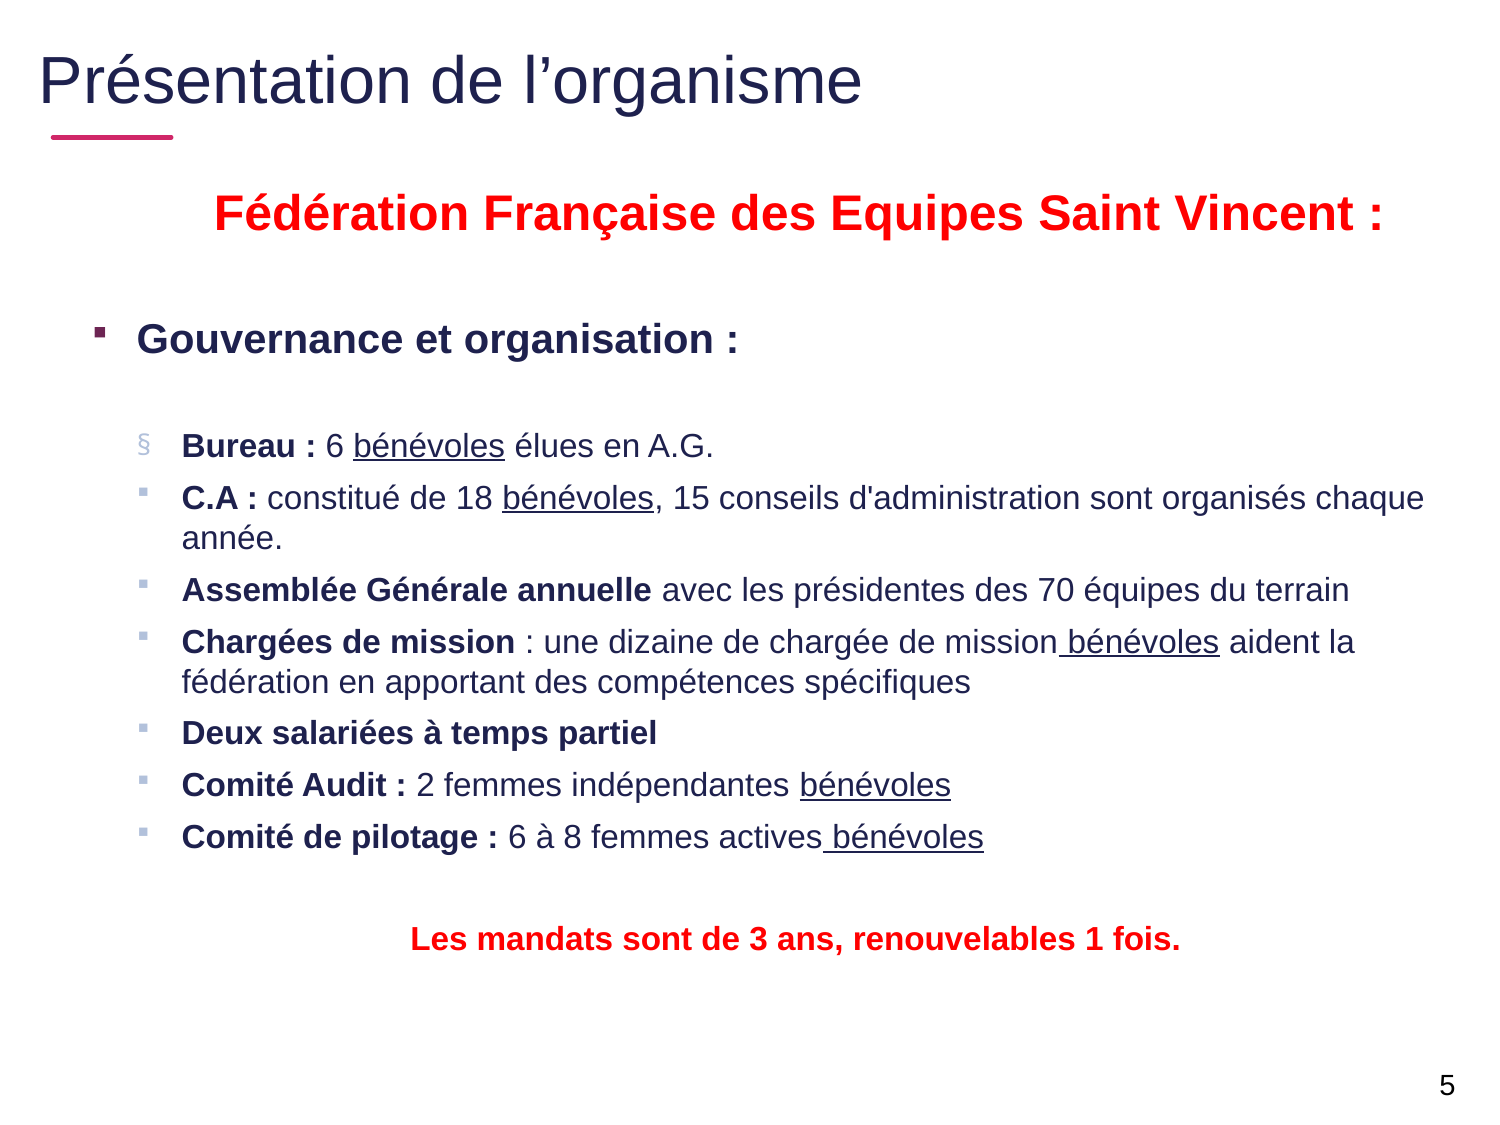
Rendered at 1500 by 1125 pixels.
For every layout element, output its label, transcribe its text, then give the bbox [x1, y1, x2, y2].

list Présentation de l’organisme [23, 28, 1495, 131]
list Fédération Française des Equipes Saint Vincent : Gouvernance et organisation : Bureau : 6 bénévoles élues en A.G. C.A : constitué de 18 bénévoles, 15 conseils d'administration sont organisés chaque année. Assemblée Générale annuelle avec les présidentes des 70 équipes du terrain Chargées de mission : une dizaine de chargée de mission bénévoles aident la fédération en apportant des compétences spécifiques Deux salariées à temps partiel Comité Audit : 2 femmes indépendantes bénévoles Comité de pilotage : 6 à 8 femmes actives bénévoles Les mandats sont de 3 ans, renouvelables 1 fois. [76, 172, 1471, 1103]
